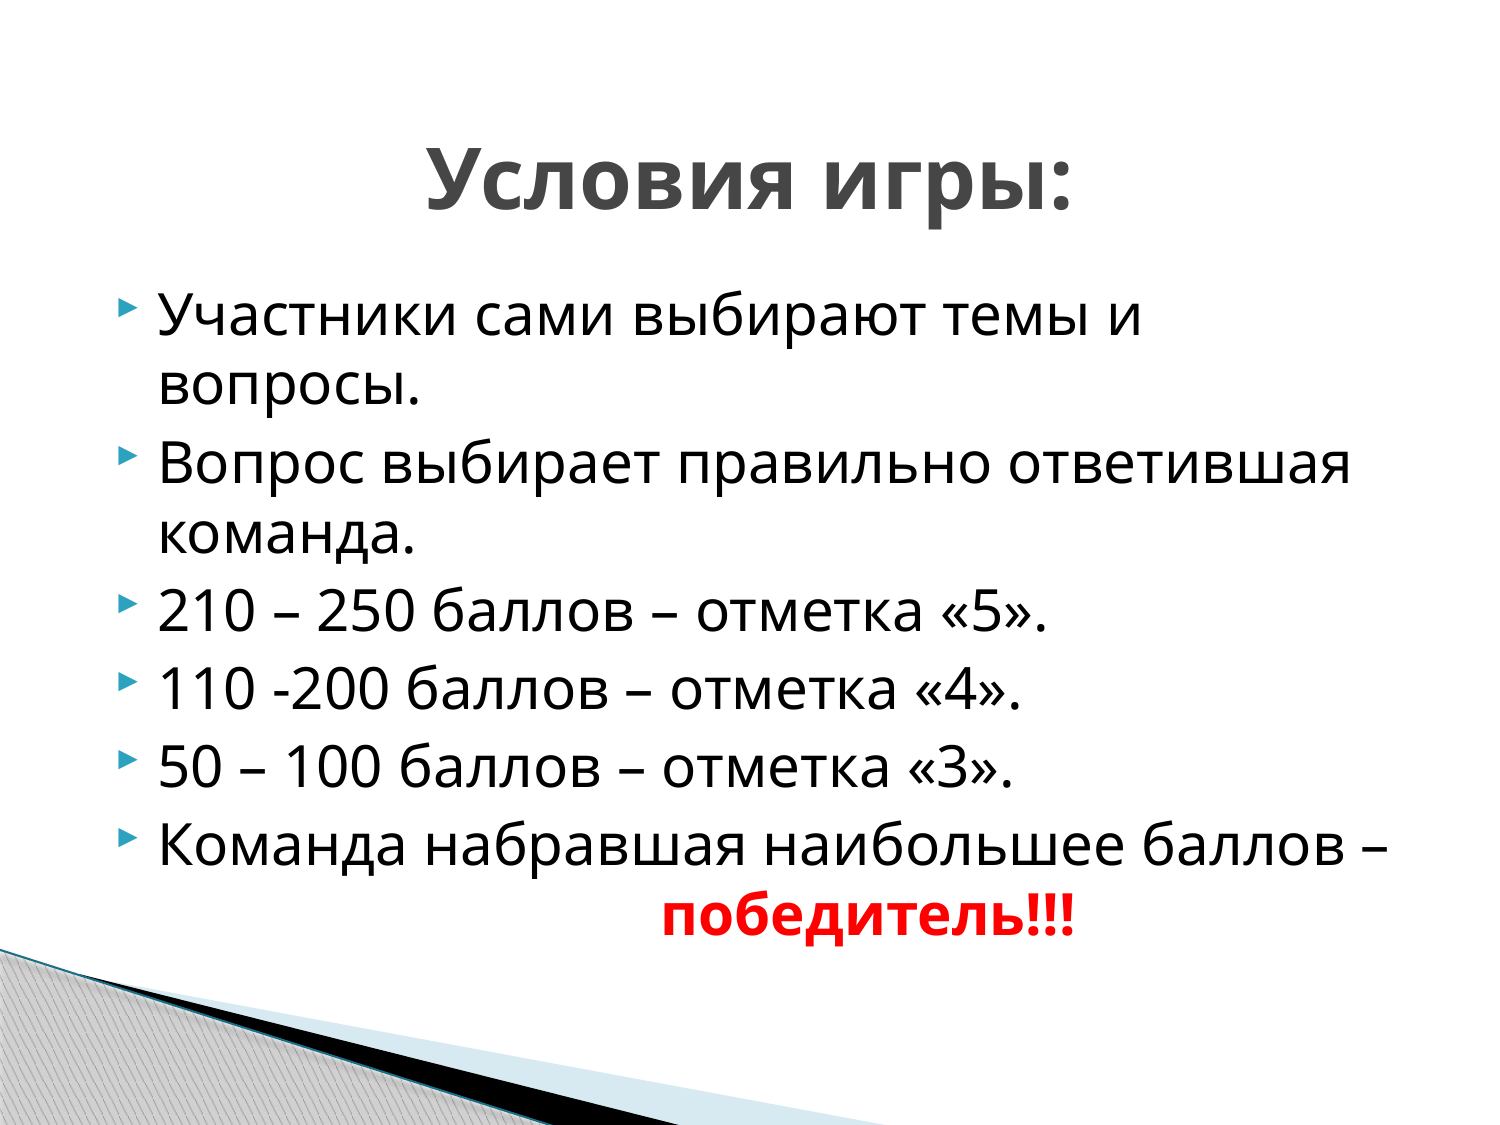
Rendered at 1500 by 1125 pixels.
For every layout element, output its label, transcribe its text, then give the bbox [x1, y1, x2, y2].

list Участники сами выбирают темы и вопросы. Вопрос выбирает правильно ответившая команда. 210 – 250 баллов – отметка «5». 110 -200 баллов – отметка «4». 50 – 100 баллов – отметка «3». Команда набравшая наибольшее баллов – победитель!!! [82, 269, 1425, 961]
title Условия игры: [75, 93, 1425, 258]
